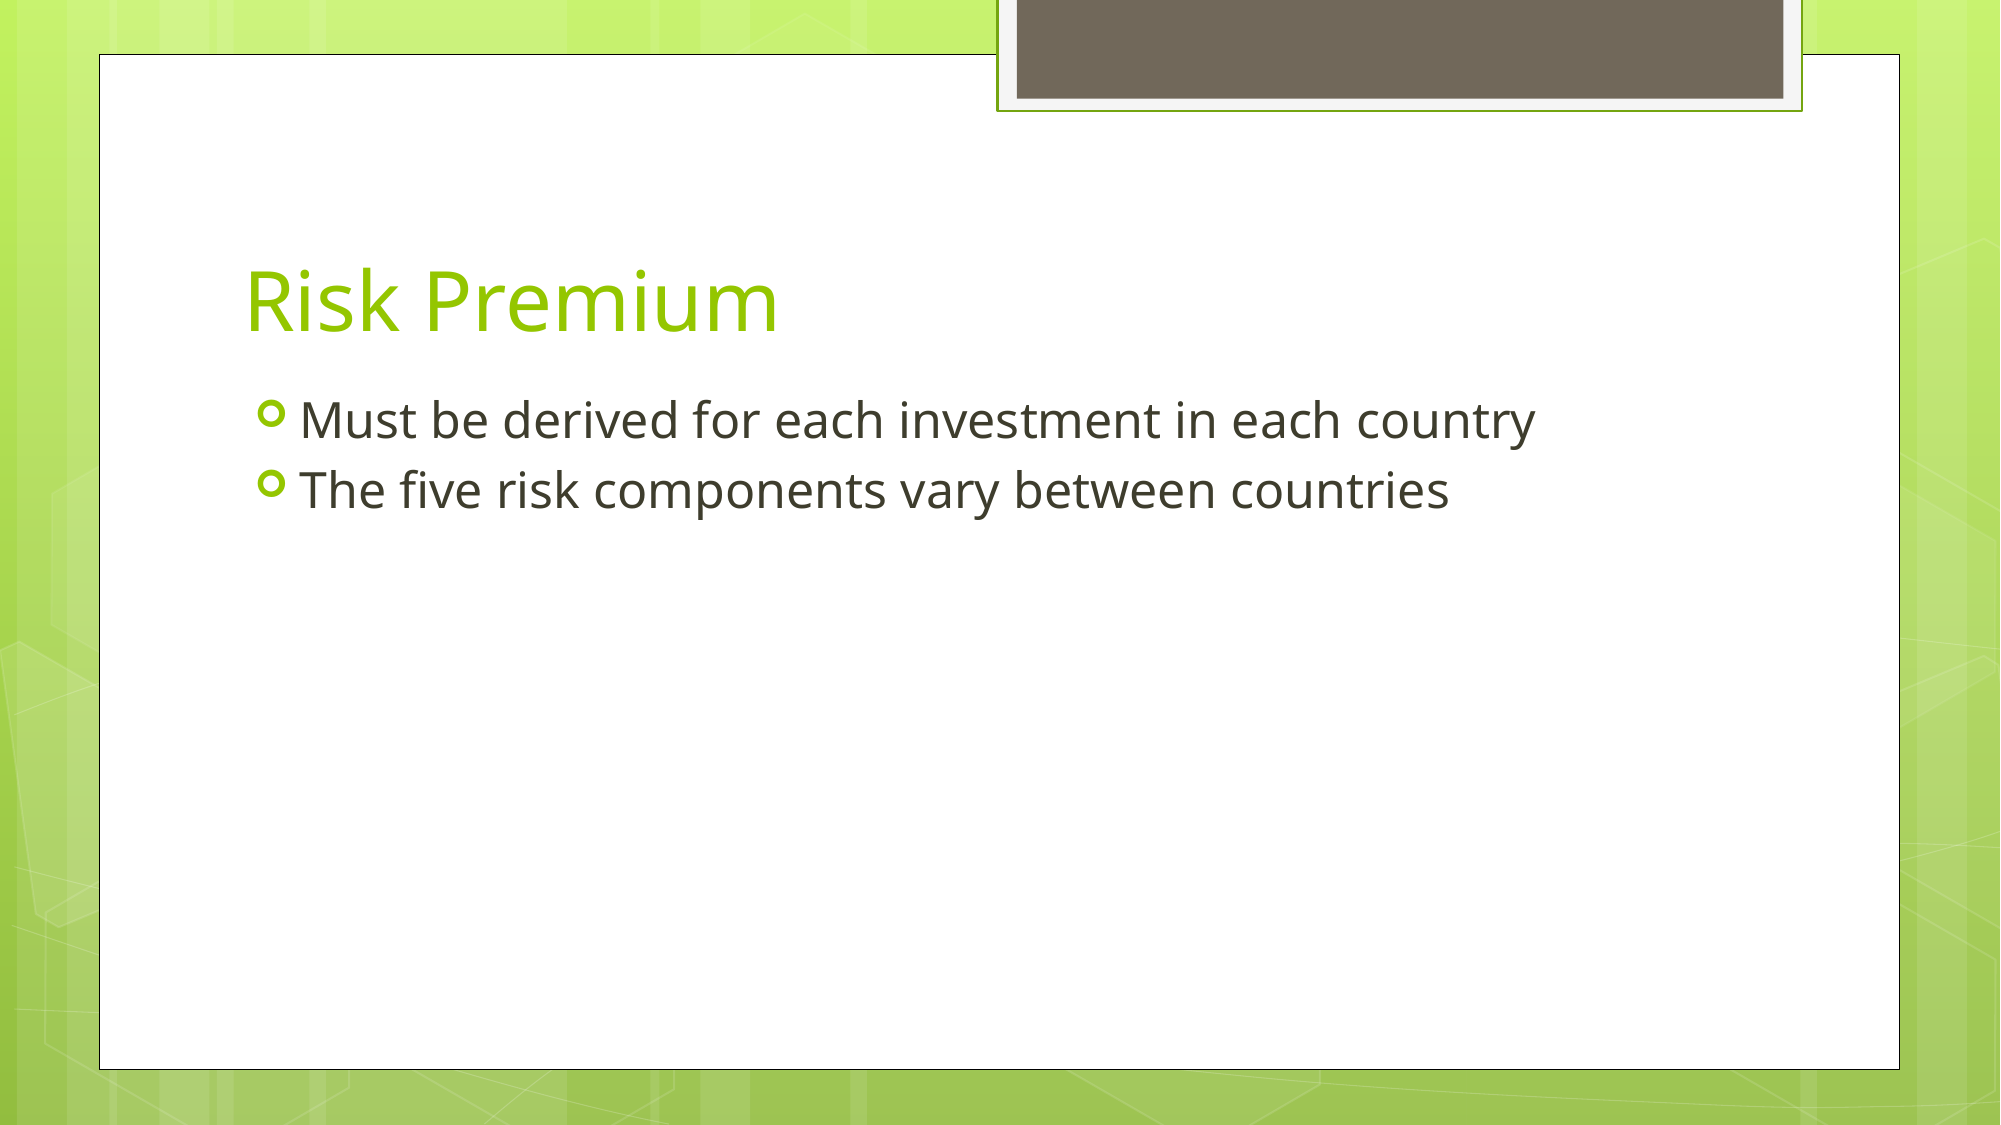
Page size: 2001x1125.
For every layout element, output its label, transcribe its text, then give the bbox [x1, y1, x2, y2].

list Must be derived for each investment in each country The five risk components vary between countries [228, 381, 1711, 957]
title Risk Premium [228, 168, 1765, 357]
